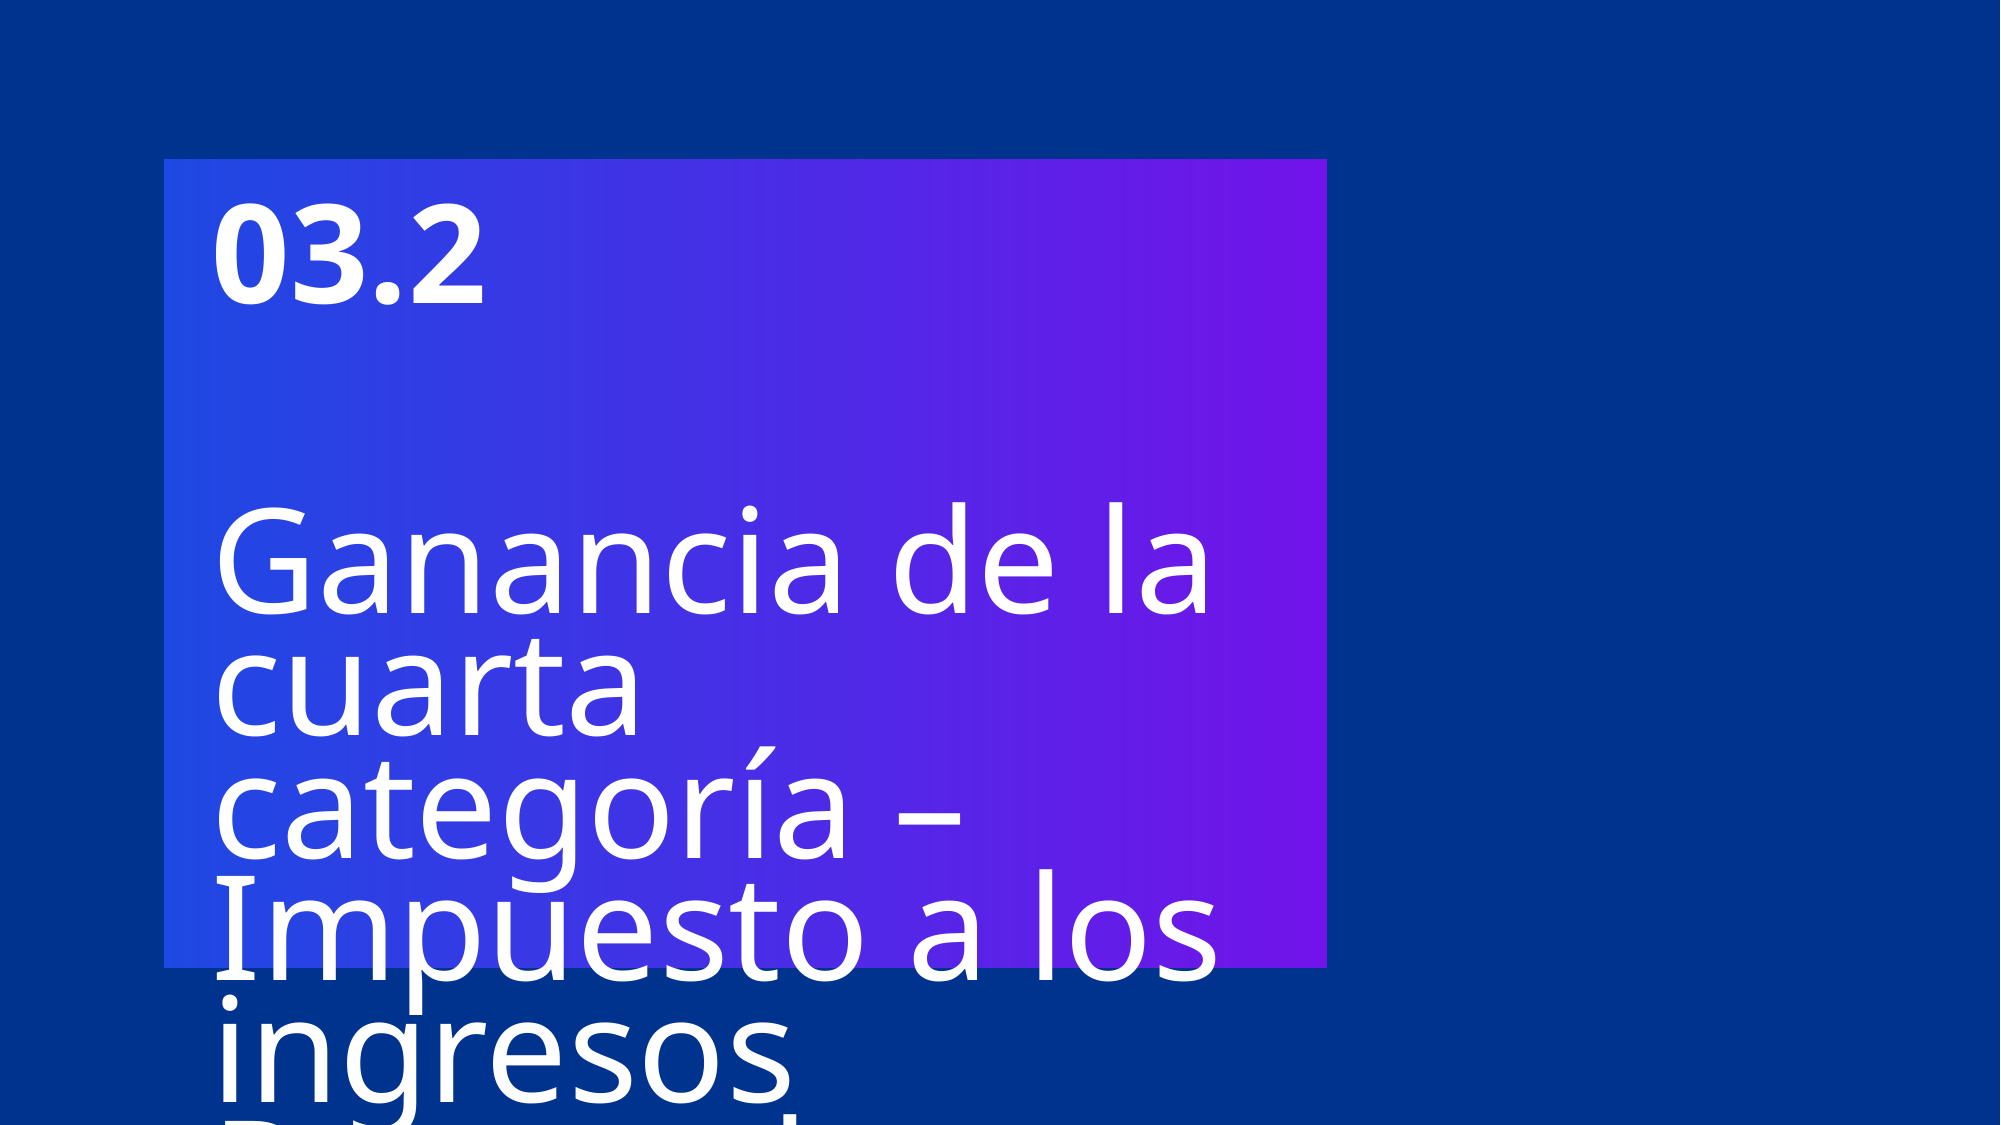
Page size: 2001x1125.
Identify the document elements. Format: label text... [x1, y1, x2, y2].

list 03.2 [211, 198, 1074, 836]
title Ganancia de la cuarta categoría – Impuesto a los ingresos Personales [211, 515, 1279, 904]
